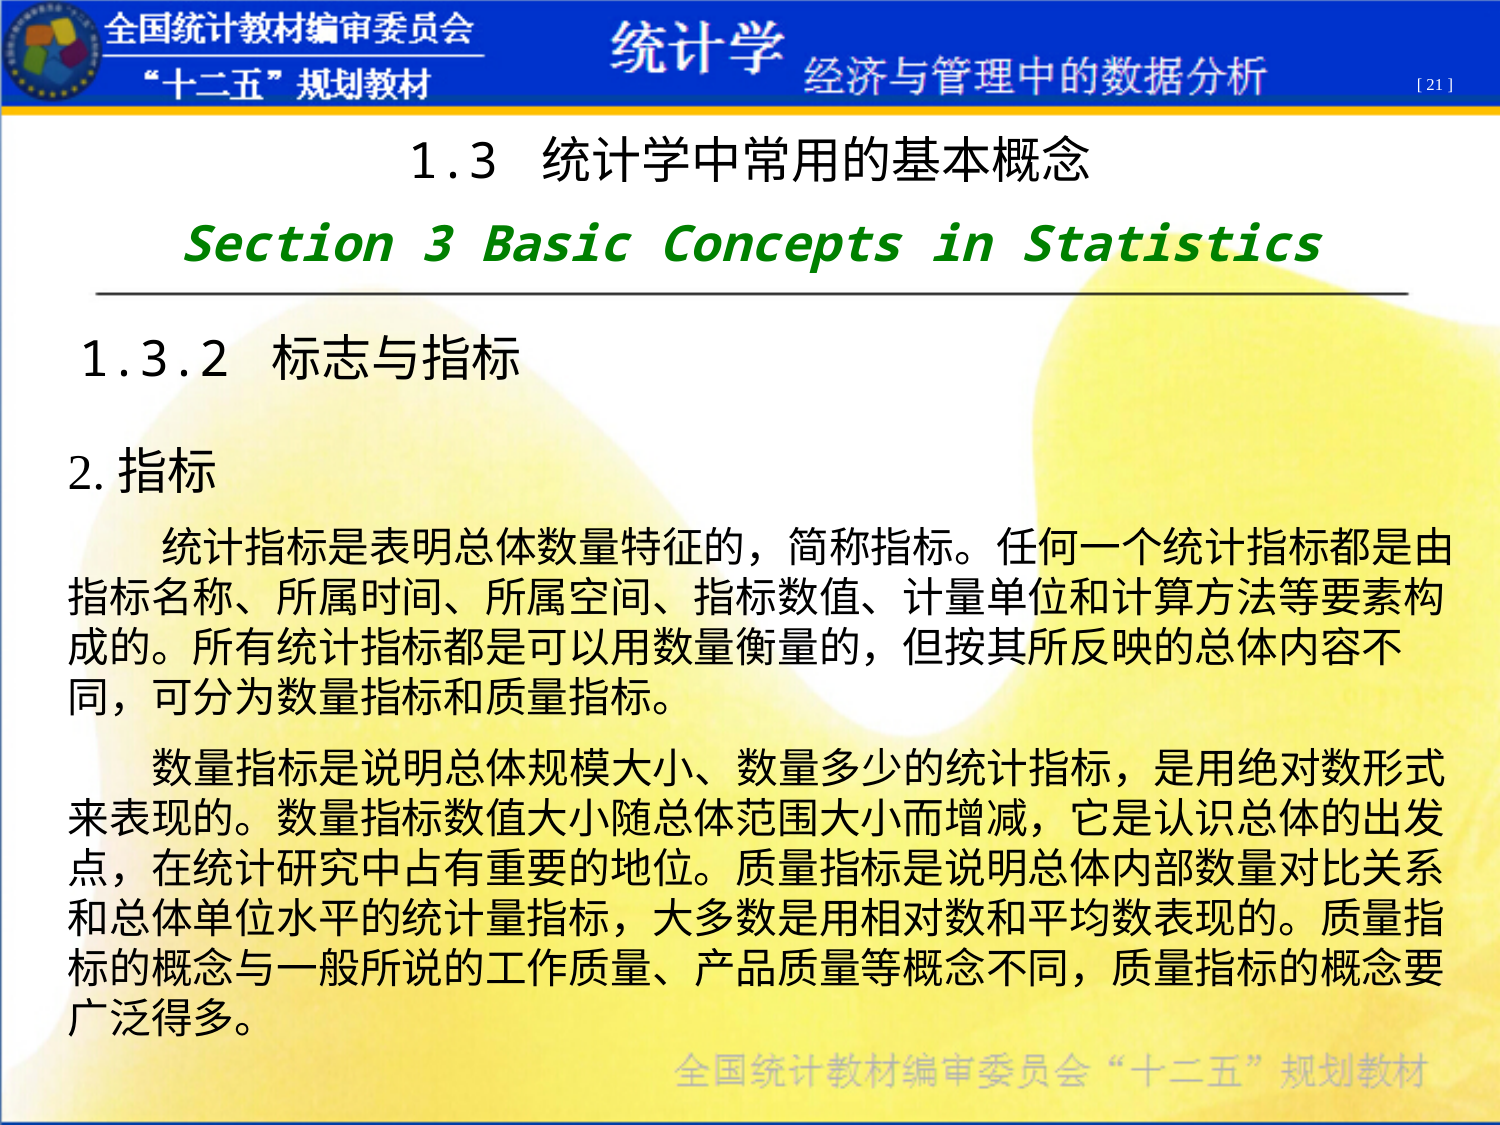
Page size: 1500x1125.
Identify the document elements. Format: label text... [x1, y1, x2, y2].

text_box Section 3 Basic Concepts in Statistics [64, 203, 1436, 279]
text_box [ 21 ] [1364, 66, 1468, 142]
text_box 2.指标 统计指标是表明总体数量特征的，简称指标。任何一个统计指标都是由指标名称、所属时间、所属空间、指标数值、计量单位和计算方法等要素构成的。所有统计指标都是可以用数量衡量的，但按其所反映的总体内容不同，可分为数量指标和质量指标。 数量指标是说明总体规模大小、数量多少的统计指标，是用绝对数形式来表现的。数量指标数值大小随总体范围大小而增减，它是认识总体的出发点，在统计研究中占有重要的地位。质量指标是说明总体内部数量对比关系和总体单位水平的统计量指标，大多数是用相对数和平均数表现的。质量指标的概念与一般所说的工作质量、产品质量等概念不同，质量指标的概念要广泛得多。 [53, 432, 1471, 1050]
text_box 1.3.2 标志与指标 [64, 319, 1447, 394]
text_box 1.3 统计学中常用的基本概念 [64, 121, 1436, 196]
picture [0, 0, 1500, 1125]
